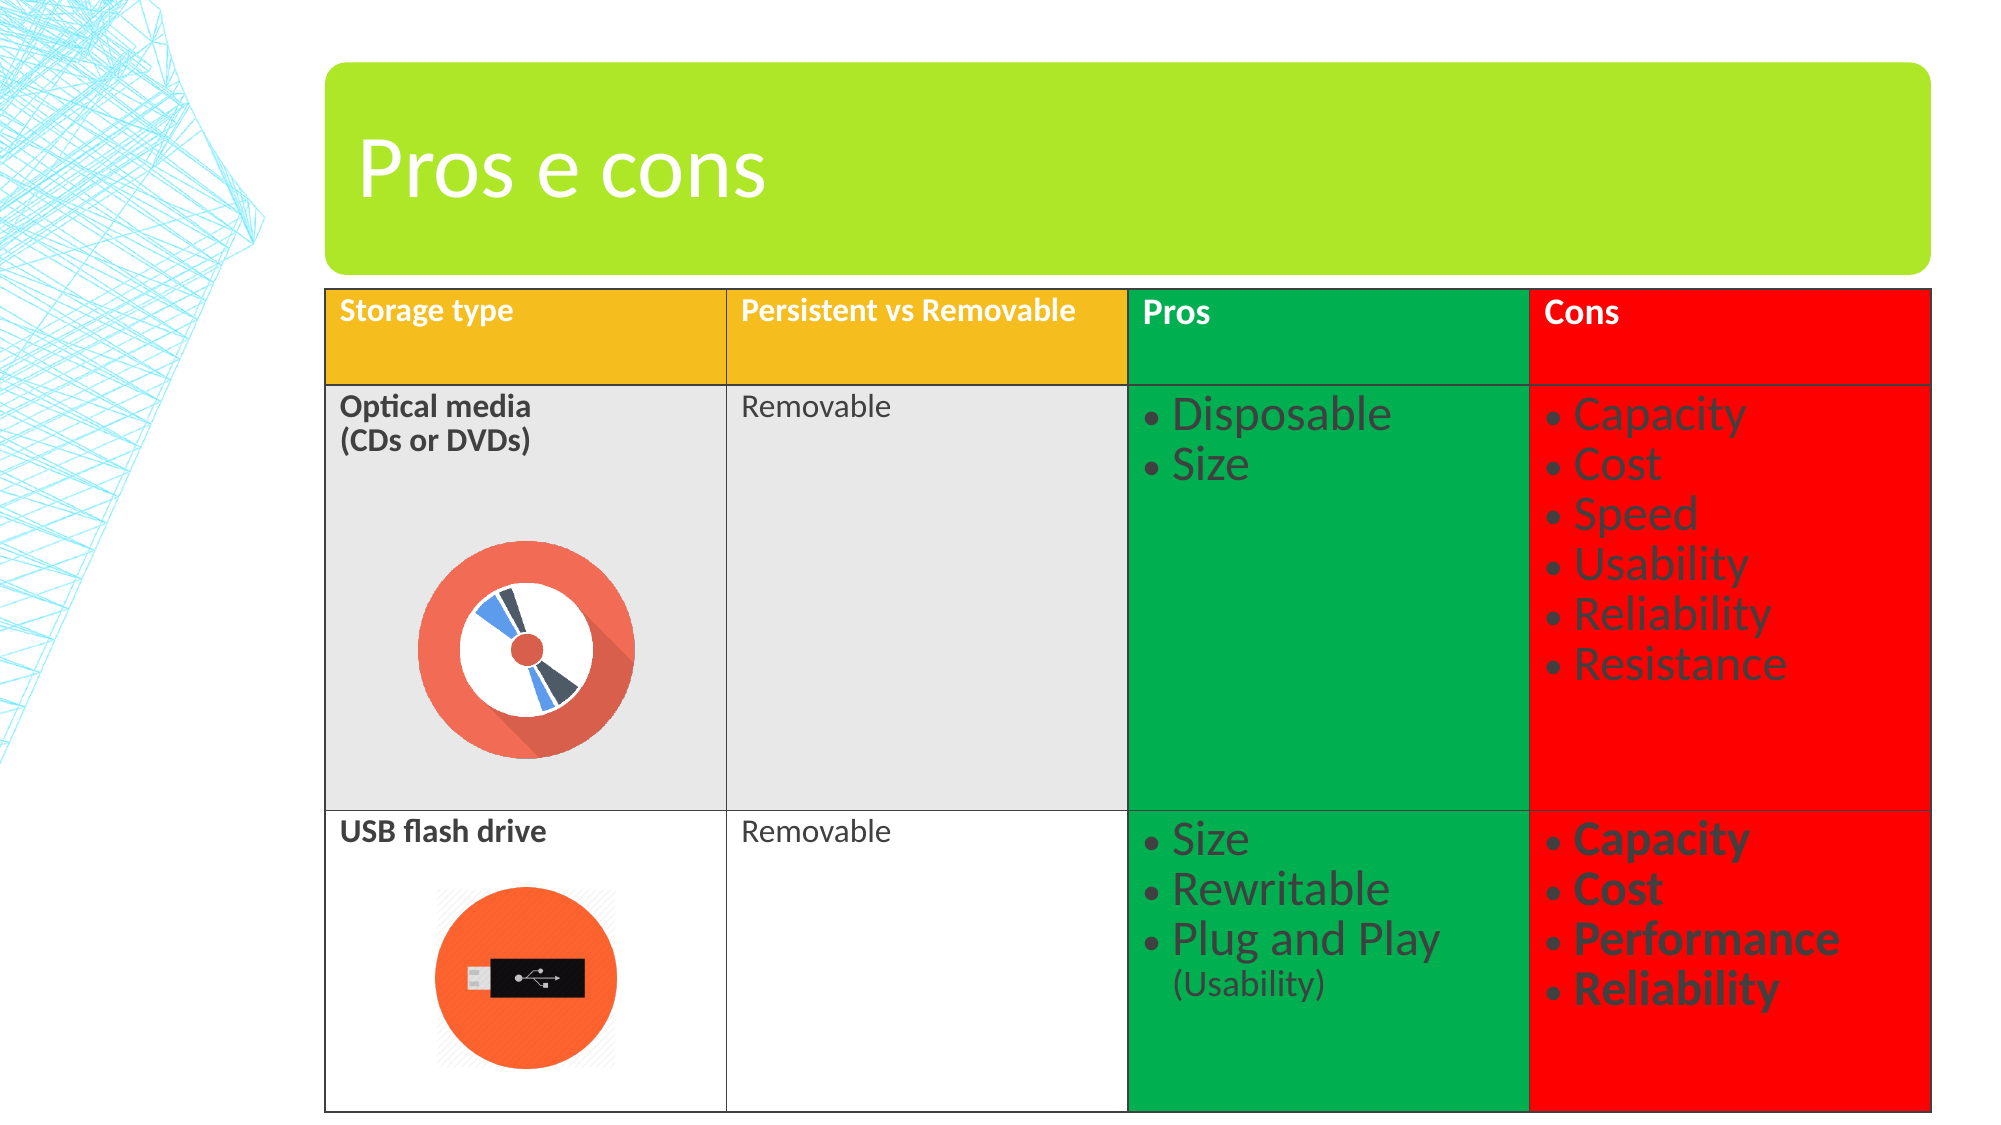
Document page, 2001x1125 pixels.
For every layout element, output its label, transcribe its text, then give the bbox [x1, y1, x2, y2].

table_header Persistent vs Removable [727, 290, 1127, 384]
table_cell Capacity Cost Speed Usability Reliability Resistance [1530, 386, 1930, 810]
table_header Cons [1530, 290, 1930, 384]
picture [0, 0, 2001, 1125]
table_cell Removable [727, 811, 1127, 1111]
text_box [324, 62, 1931, 275]
table_header Storage type [326, 290, 726, 384]
table_cell Capacity Cost Performance Reliability [1530, 811, 1930, 1111]
table_cell Size Rewritable Plug and Play (Usability) [1129, 811, 1529, 1111]
table_header Pros [1129, 290, 1529, 384]
table_cell USB flash drive [326, 811, 726, 1111]
table_cell Removable [727, 386, 1127, 810]
table_cell Optical media (CDs or DVDs) [326, 386, 726, 810]
table_cell Disposable Size [1129, 386, 1529, 810]
